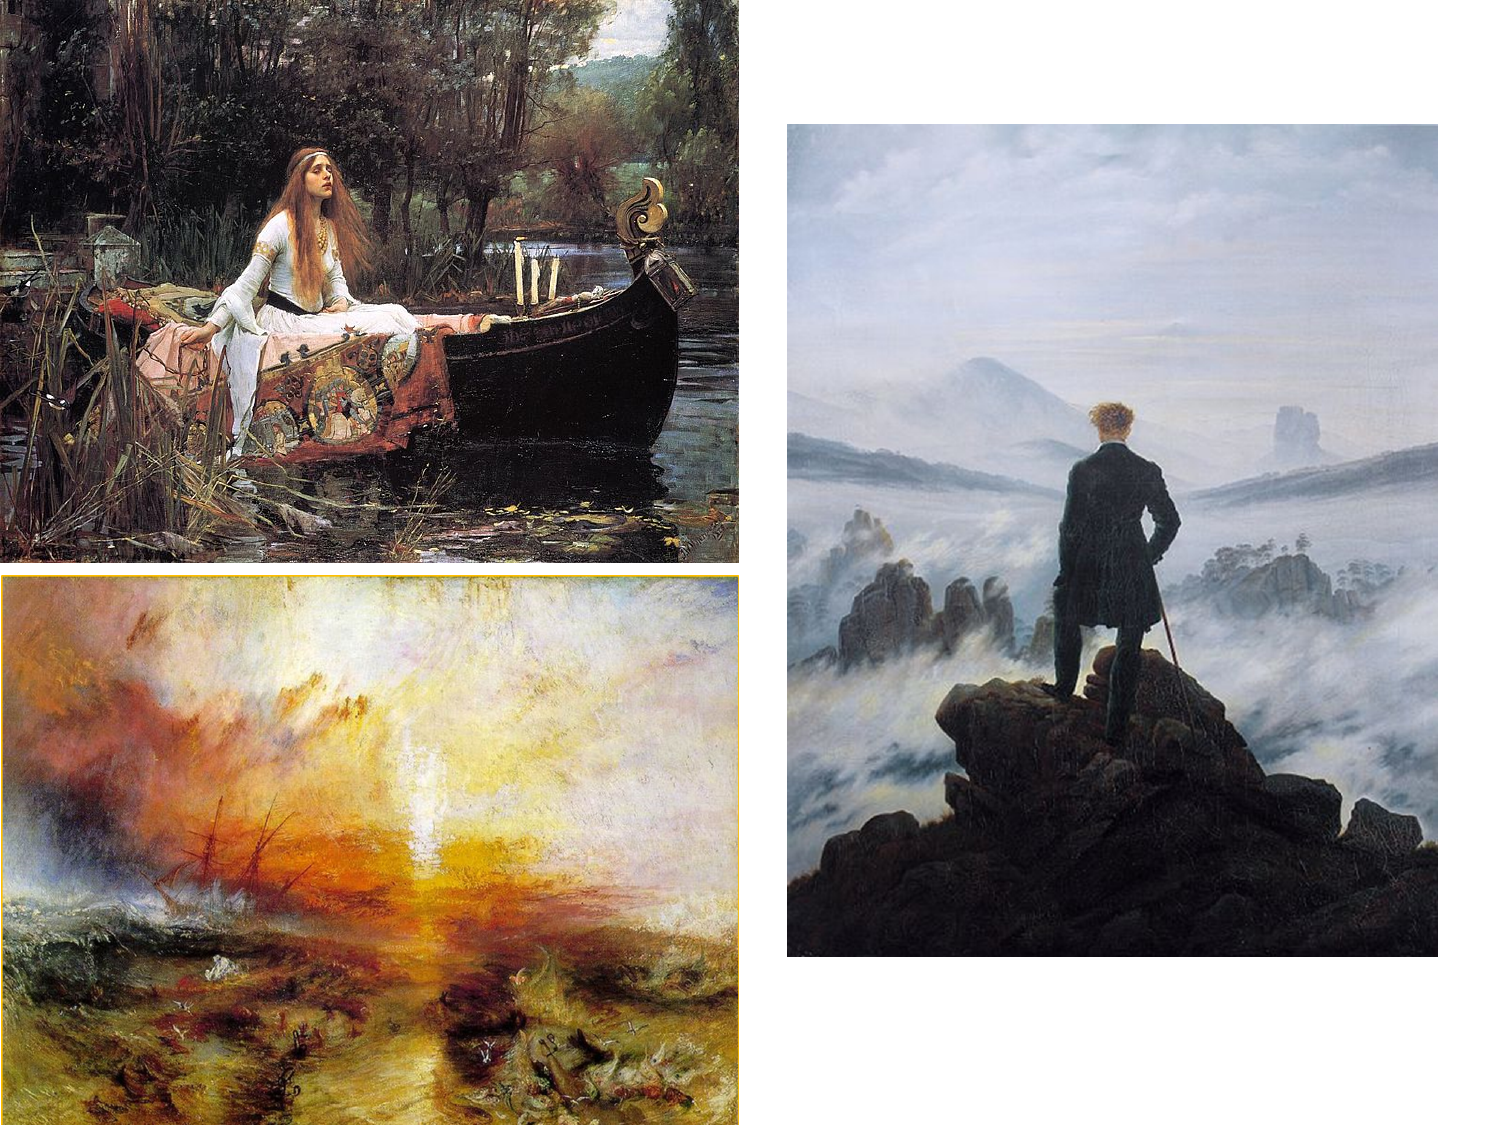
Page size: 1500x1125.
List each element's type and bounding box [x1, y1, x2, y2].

picture [787, 124, 1438, 957]
picture [0, 0, 739, 563]
picture [1, 575, 739, 1125]
